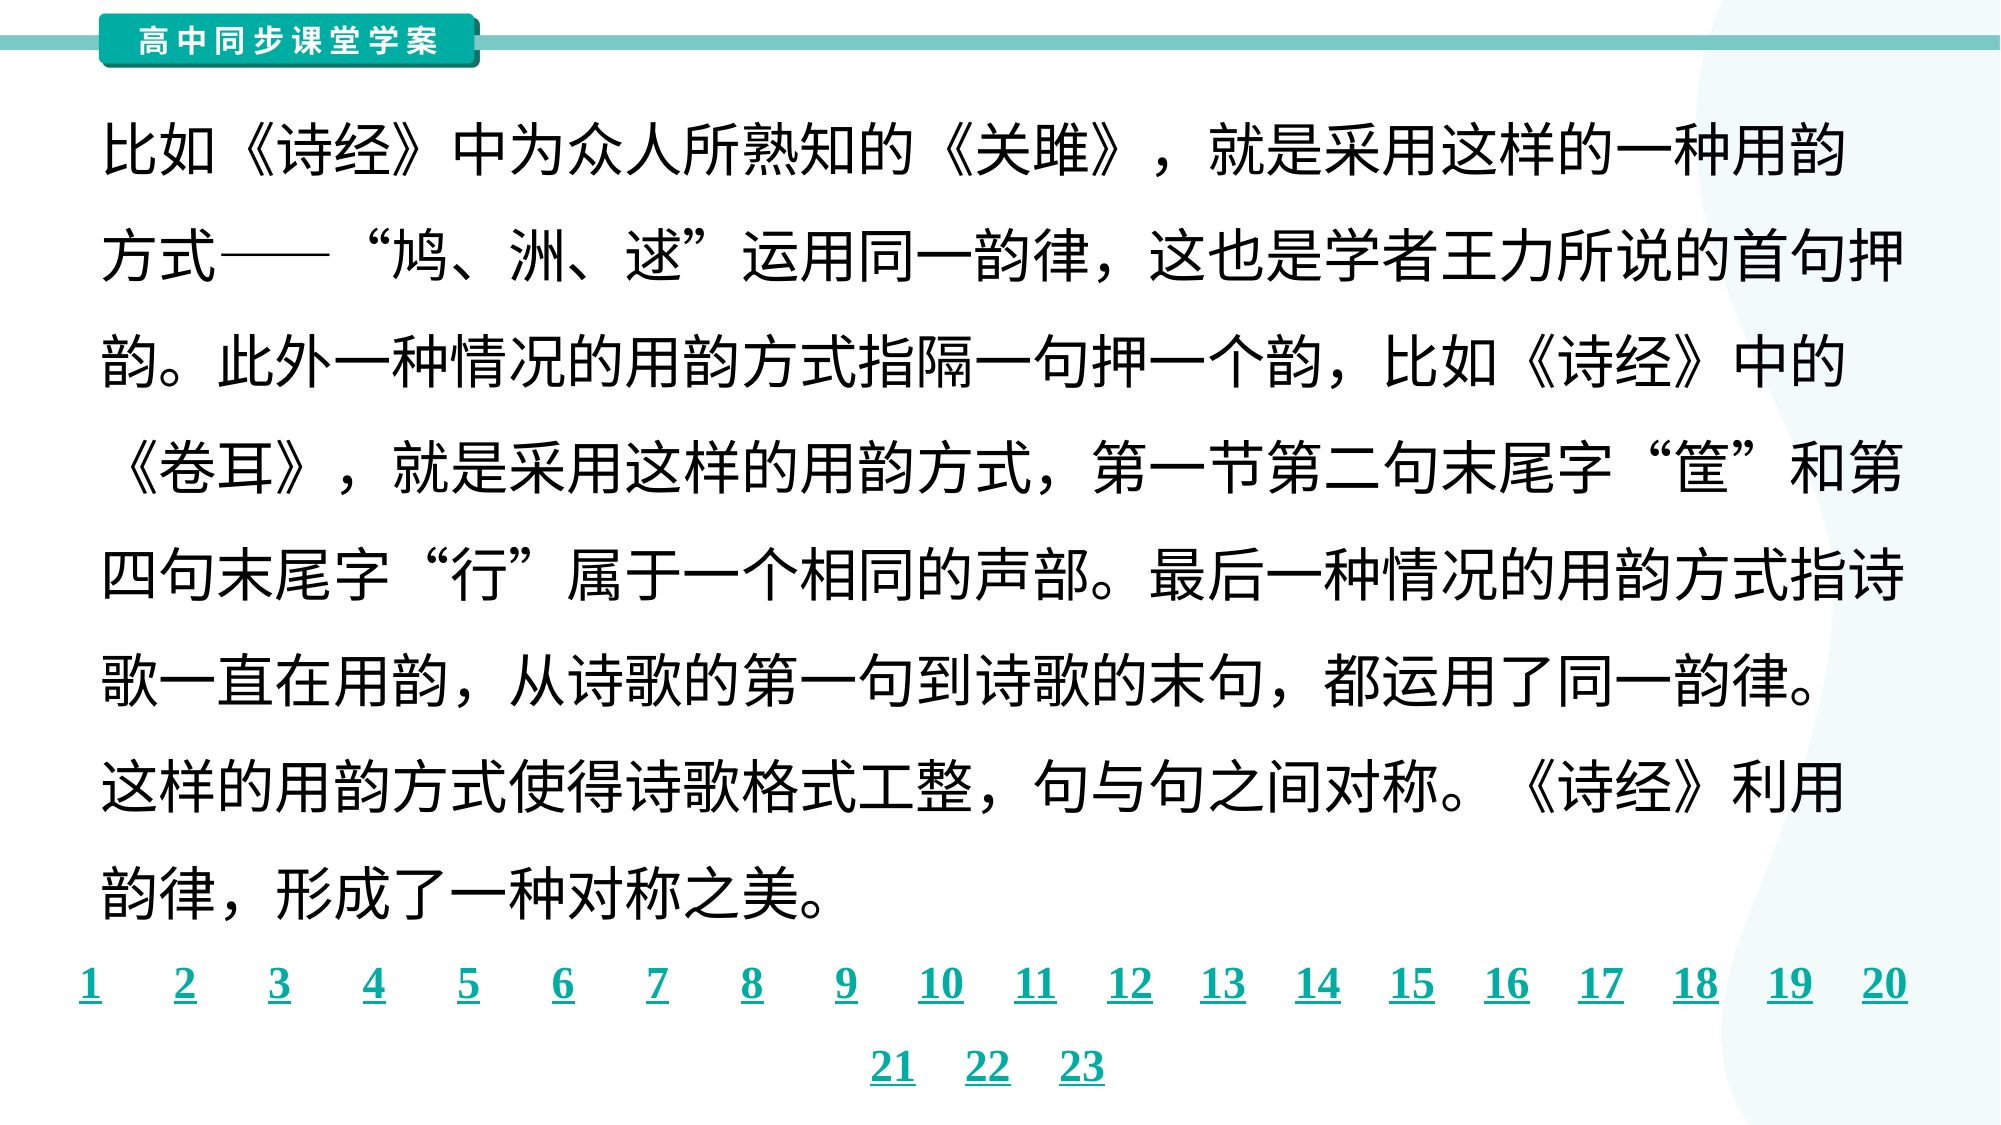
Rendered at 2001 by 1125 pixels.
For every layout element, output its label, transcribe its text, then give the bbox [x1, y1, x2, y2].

text_box 比如《诗经》中为众人所熟知的《关雎》，就是采用这样的一种用韵 方式——“鸠、洲、逑”运用同一韵律，这也是学者王力所说的首句押 韵。此外一种情况的用韵方式指隔一句押一个韵，比如《诗经》中的 《卷耳》，就是采用这样的用韵方式，第一节第二句末尾字“筐”和第 四句末尾字“行”属于一个相同的声部。最后一种情况的用韵方式指诗 歌一直在用韵，从诗歌的第一句到诗歌的末句，都运用了同一韵律。 这样的用韵方式使得诗歌格式工整，句与句之间对称。《诗经》利用 韵律，形成了一种对称之美。 [100, 76, 1899, 927]
picture [0, 0, 2000, 1125]
